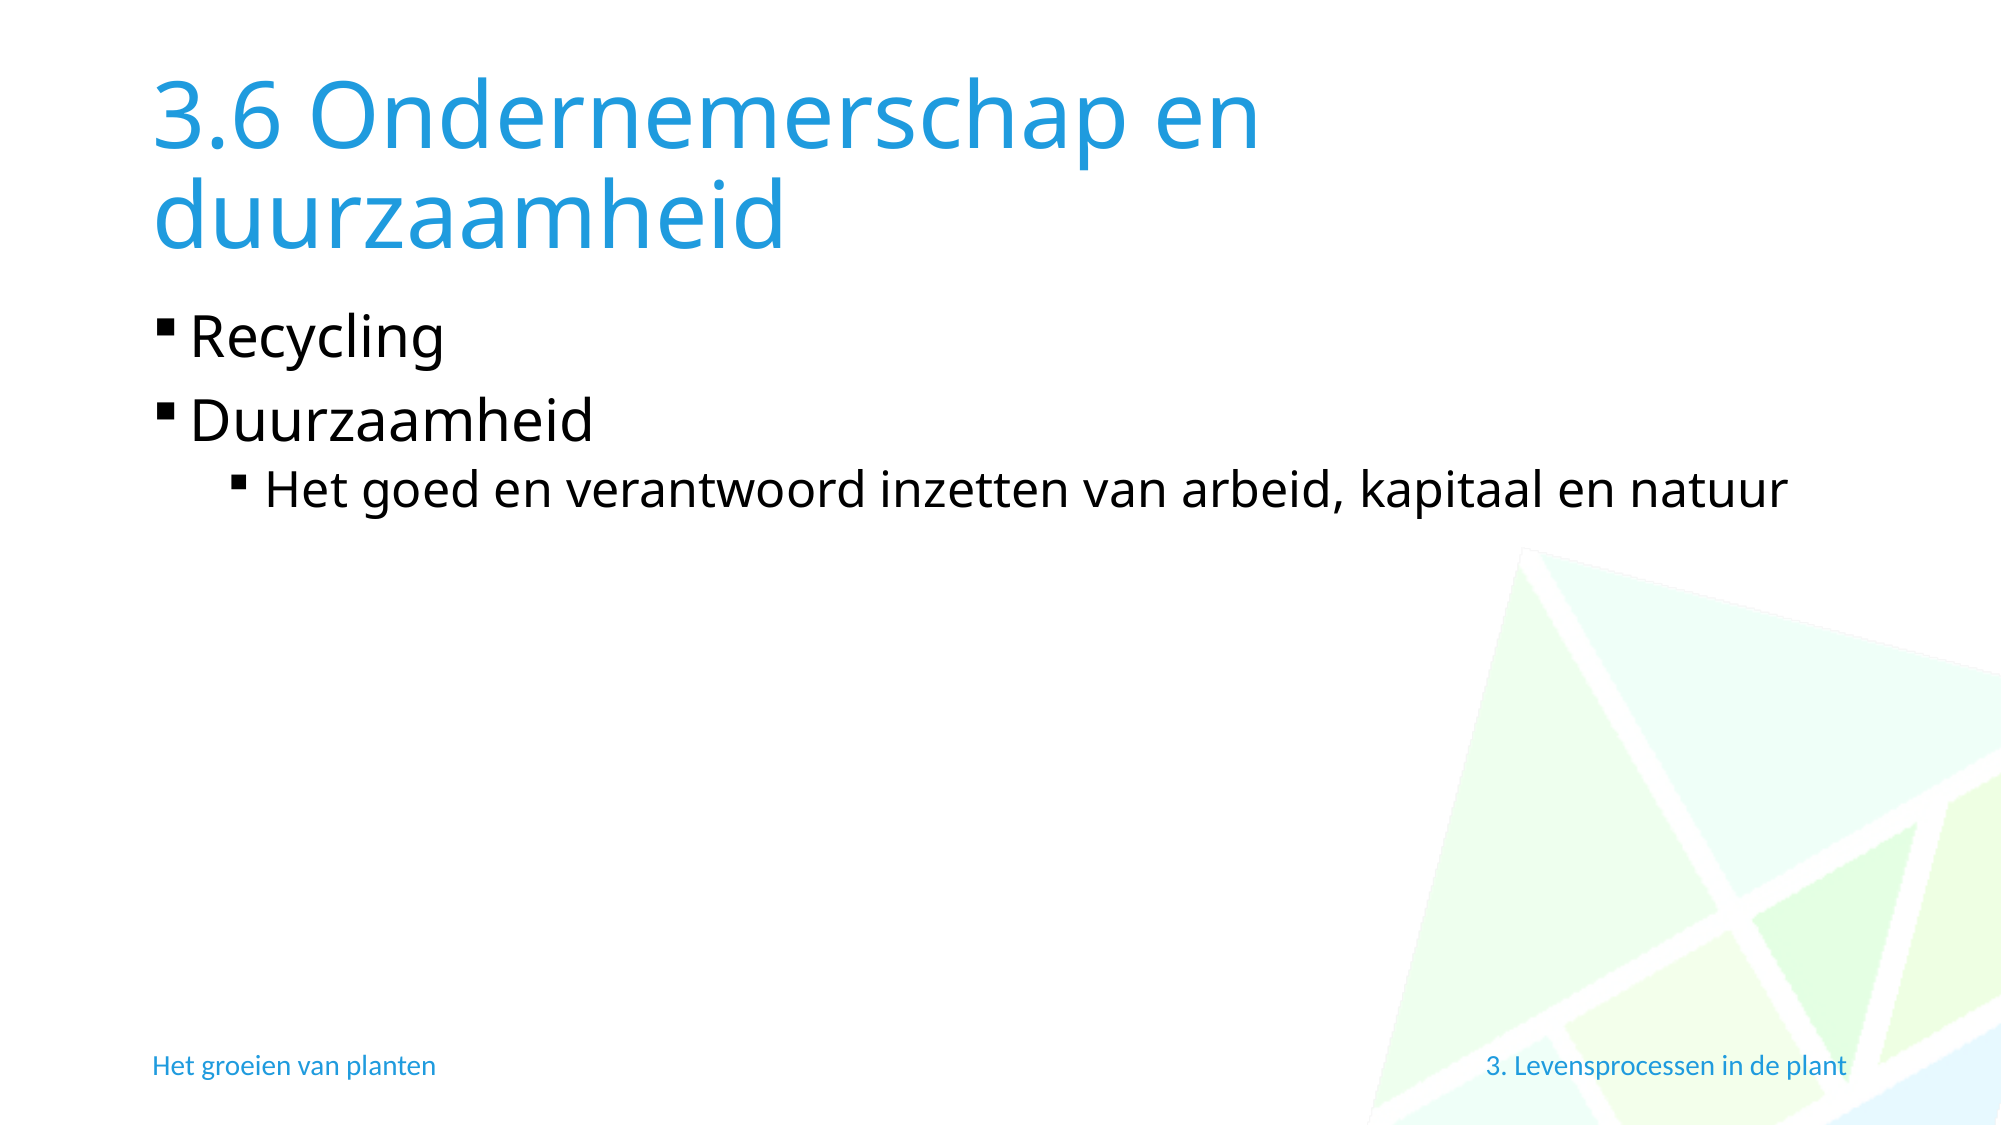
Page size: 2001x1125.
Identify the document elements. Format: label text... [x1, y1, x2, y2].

title 3.6 Ondernemerschap en duurzaamheid [137, 59, 1863, 278]
list Het groeien van planten [137, 1042, 588, 1103]
list 3. Levensprocessen in de plant [1412, 1042, 1863, 1103]
list Recycling Duurzaamheid Het goed en verantwoord inzetten van arbeid, kapitaal en natuur [137, 299, 1863, 1014]
